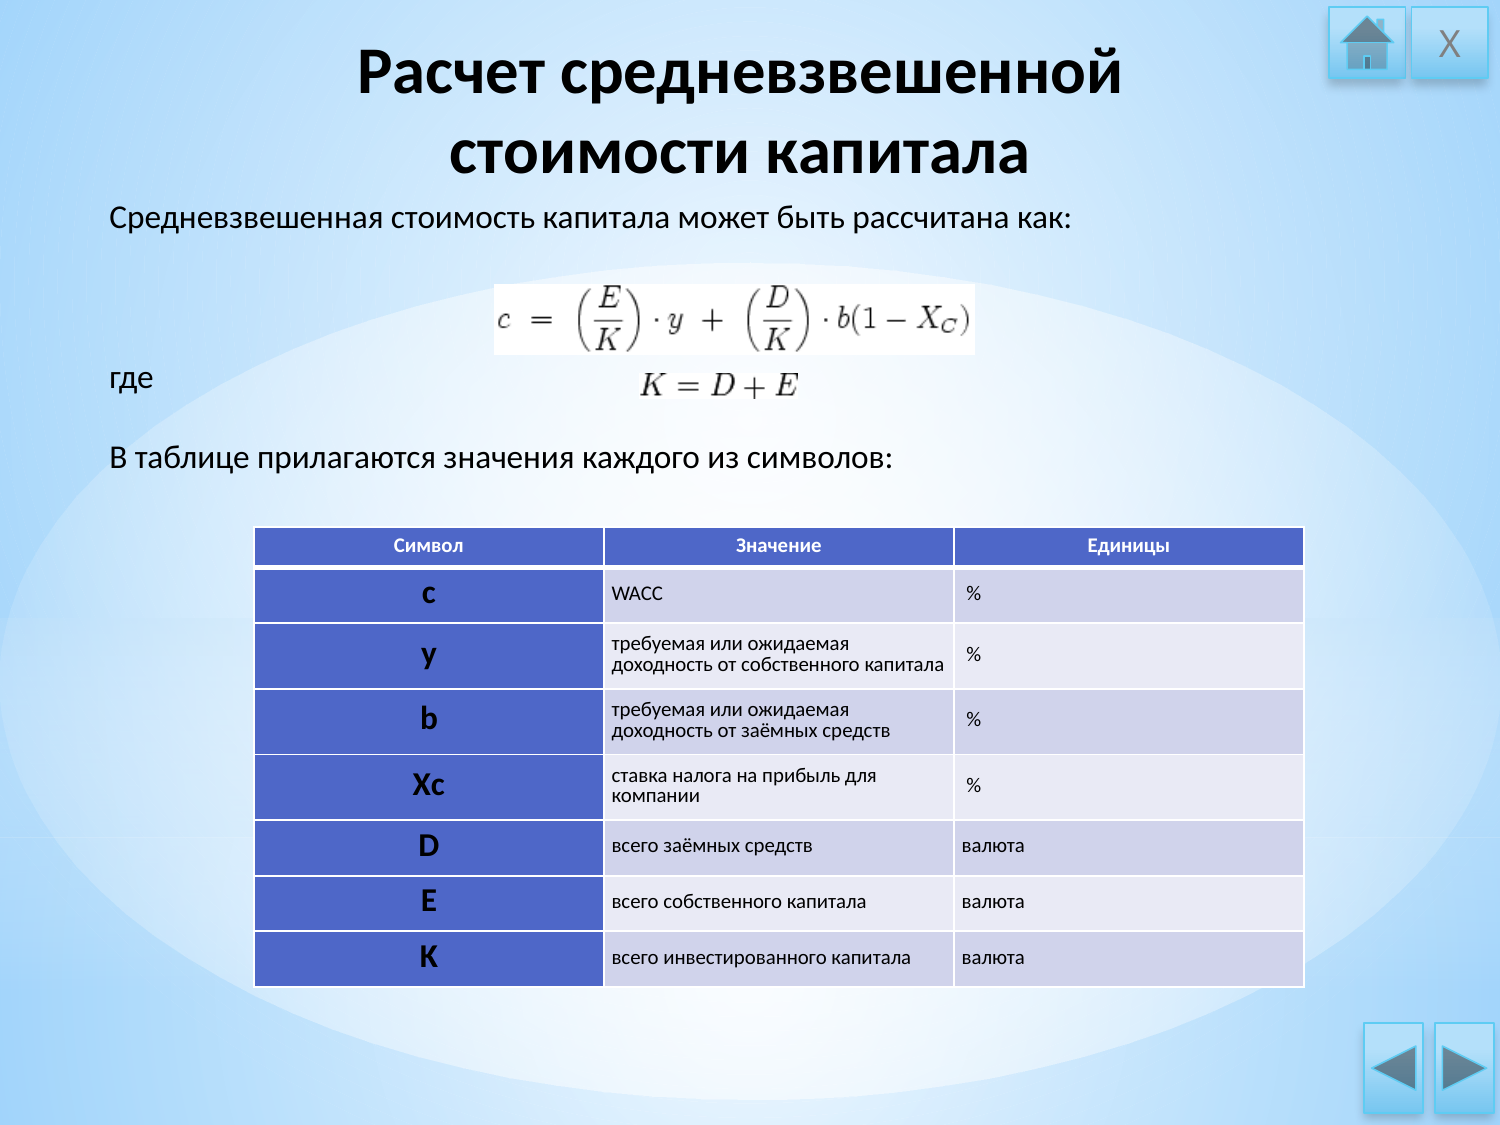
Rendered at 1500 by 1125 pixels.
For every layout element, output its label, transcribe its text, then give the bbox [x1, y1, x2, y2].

table_cell всего собственного капитала [605, 877, 953, 930]
picture [639, 373, 798, 399]
table_cell K [255, 932, 603, 986]
table_header Символ [255, 528, 603, 565]
table_cell % [955, 624, 1303, 688]
table_header Единицы [955, 528, 1303, 565]
table_cell валюта [955, 877, 1303, 930]
text_box Средневзвешенная стоимость капитала может быть рассчитана как: где В таблице прилагаются значения каждого из символов: [57, 190, 1436, 558]
table_cell всего инвестированного капитала [605, 932, 953, 986]
table_cell c [255, 570, 603, 622]
table_cell Xc [255, 755, 603, 819]
table_cell валюта [955, 821, 1303, 875]
picture [494, 284, 975, 355]
text_box [1434, 1022, 1495, 1114]
table_cell y [255, 624, 603, 688]
text_box [1328, 6, 1406, 79]
table_cell требуемая или ожидаемая доходность от заёмных средств [605, 690, 953, 754]
table_cell D [255, 821, 603, 875]
table_cell % [955, 570, 1303, 622]
table_header Значение [605, 528, 953, 565]
table_cell требуемая или ожидаемая доходность от собственного капитала [605, 624, 953, 688]
table_cell % [955, 690, 1303, 754]
title Расчет средневзвешенной стоимости капитала [206, 19, 1275, 190]
table_cell WACC [605, 570, 953, 622]
table_cell b [255, 690, 603, 754]
text_box Х [1411, 6, 1489, 79]
text_box [1363, 1022, 1424, 1114]
table_cell E [255, 877, 603, 930]
table_cell % [955, 755, 1303, 819]
table_cell ставка налога на прибыль для компании [605, 755, 953, 819]
table_cell валюта [955, 932, 1303, 986]
table_cell всего заёмных средств [605, 821, 953, 875]
